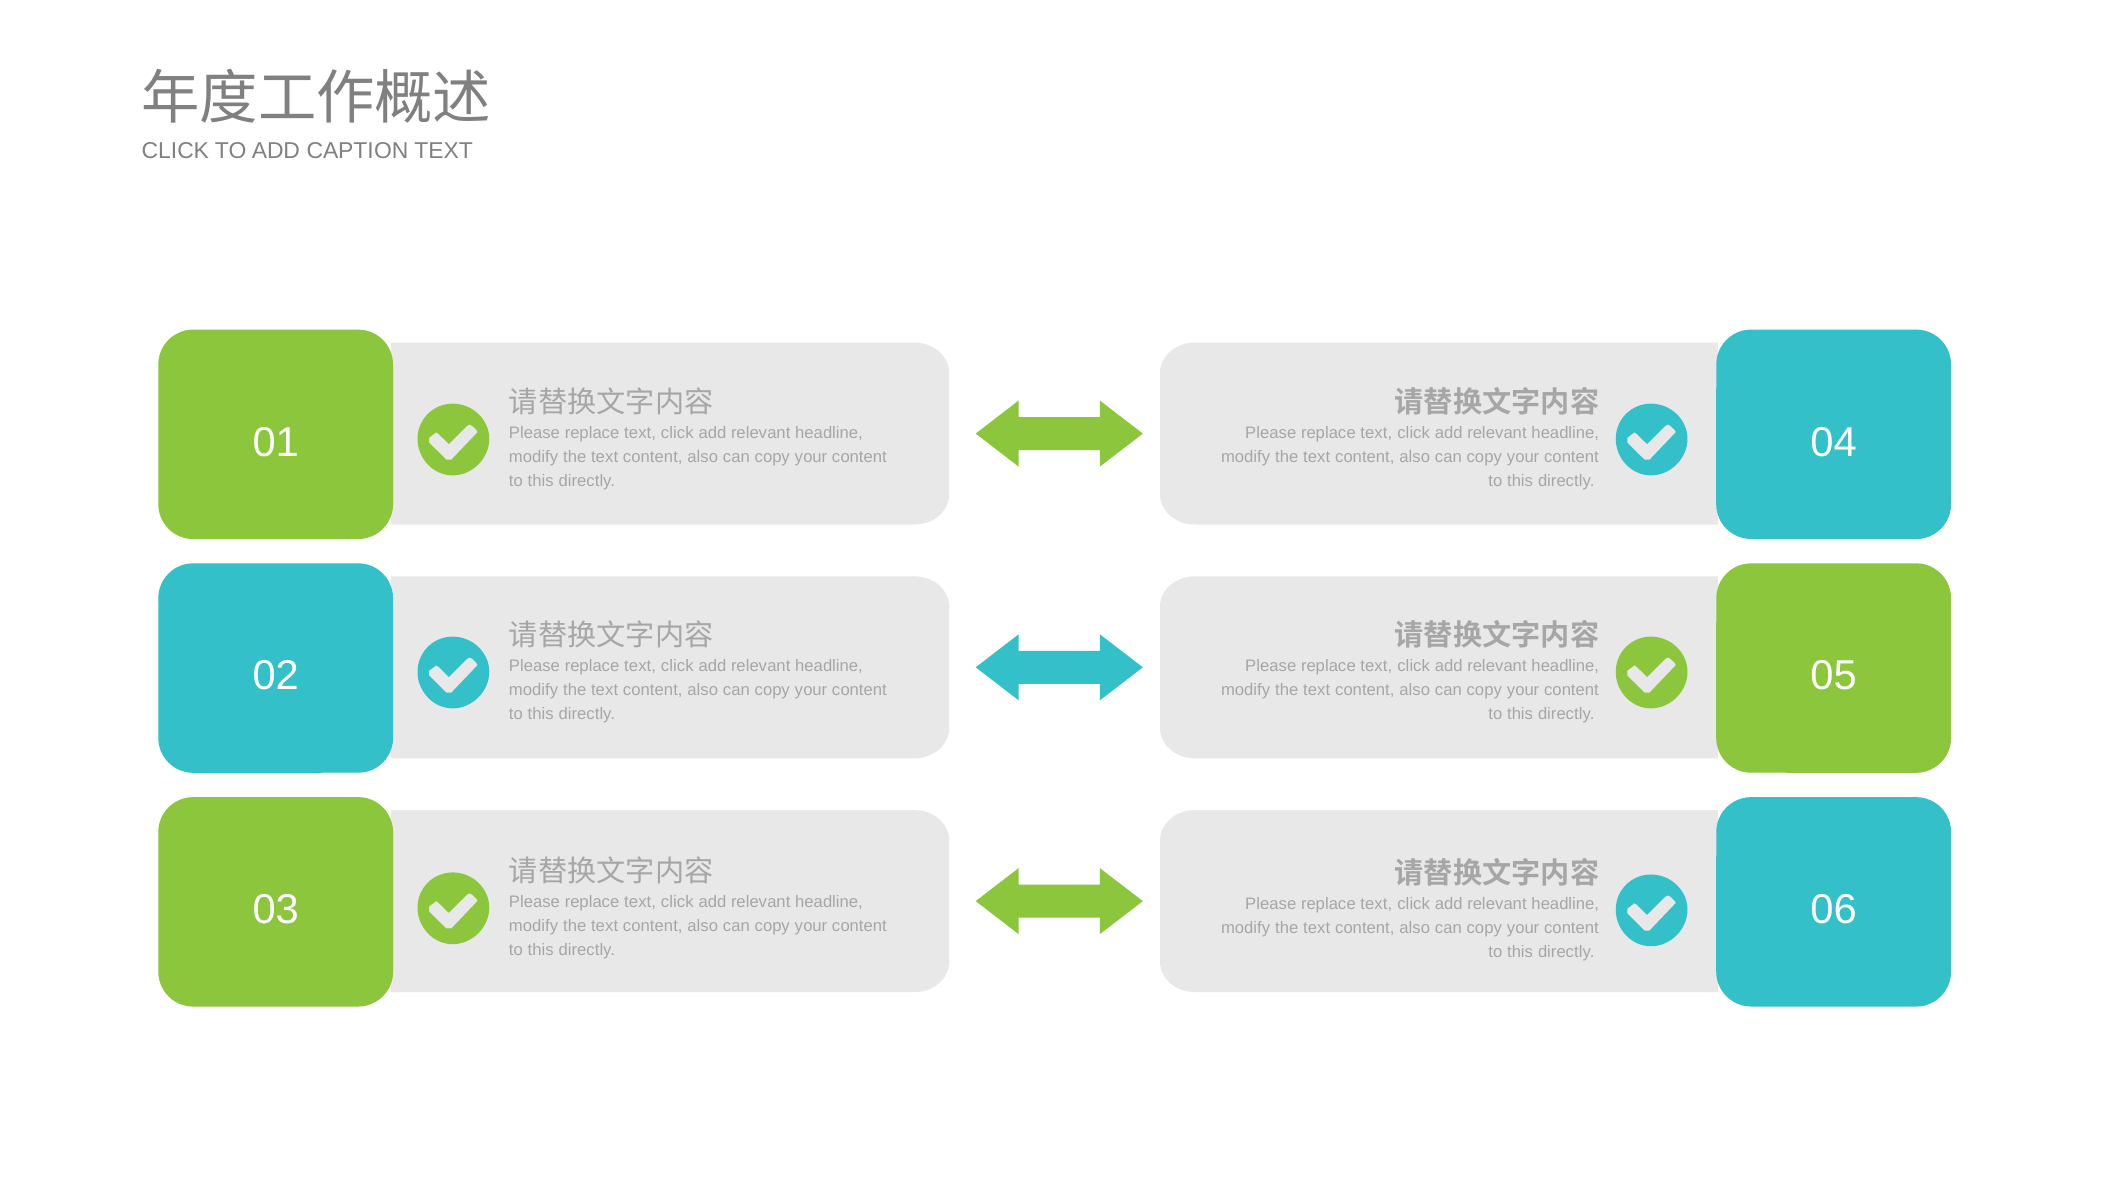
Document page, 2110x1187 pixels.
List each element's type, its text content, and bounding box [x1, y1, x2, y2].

text_box 请替换文字内容 Please replace text, click add relevant headline, modify the text content, also can copy your content to this directly. [1211, 376, 1600, 490]
text_box [974, 632, 1145, 703]
text_box 06 [1715, 796, 1953, 1008]
text_box [390, 575, 951, 760]
text_box 请替换文字内容 Please replace text, click add relevant headline, modify the text content, also can copy your content to this directly. [508, 376, 897, 490]
text_box [417, 403, 490, 476]
text_box [974, 865, 1145, 937]
text_box [417, 872, 490, 945]
text_box [1615, 874, 1688, 947]
text_box 05 [1715, 562, 1953, 774]
text_box [1615, 636, 1688, 709]
text_box 03 [157, 796, 395, 1008]
text_box [417, 636, 490, 709]
text_box 04 [1715, 328, 1953, 541]
text_box CLICK TO ADD CAPTION TEXT [141, 135, 521, 163]
text_box 01 [157, 328, 395, 541]
text_box [1158, 341, 1720, 526]
text_box 02 [157, 562, 395, 774]
text_box [390, 341, 951, 526]
text_box 请替换文字内容 Please replace text, click add relevant headline, modify the text content, also can copy your content to this directly. [508, 609, 897, 723]
text_box 请替换文字内容 Please replace text, click add relevant headline, modify the text content, also can copy your content to this directly. [1211, 847, 1600, 961]
text_box [1615, 403, 1688, 476]
text_box 年度工作概述 [141, 60, 521, 131]
text_box 请替换文字内容 Please replace text, click add relevant headline, modify the text content, also can copy your content to this directly. [508, 844, 897, 959]
text_box [1158, 809, 1720, 994]
text_box 请替换文字内容 Please replace text, click add relevant headline, modify the text content, also can copy your content to this directly. [1211, 609, 1600, 723]
text_box [1158, 575, 1720, 760]
text_box [390, 809, 951, 994]
text_box [974, 398, 1145, 469]
